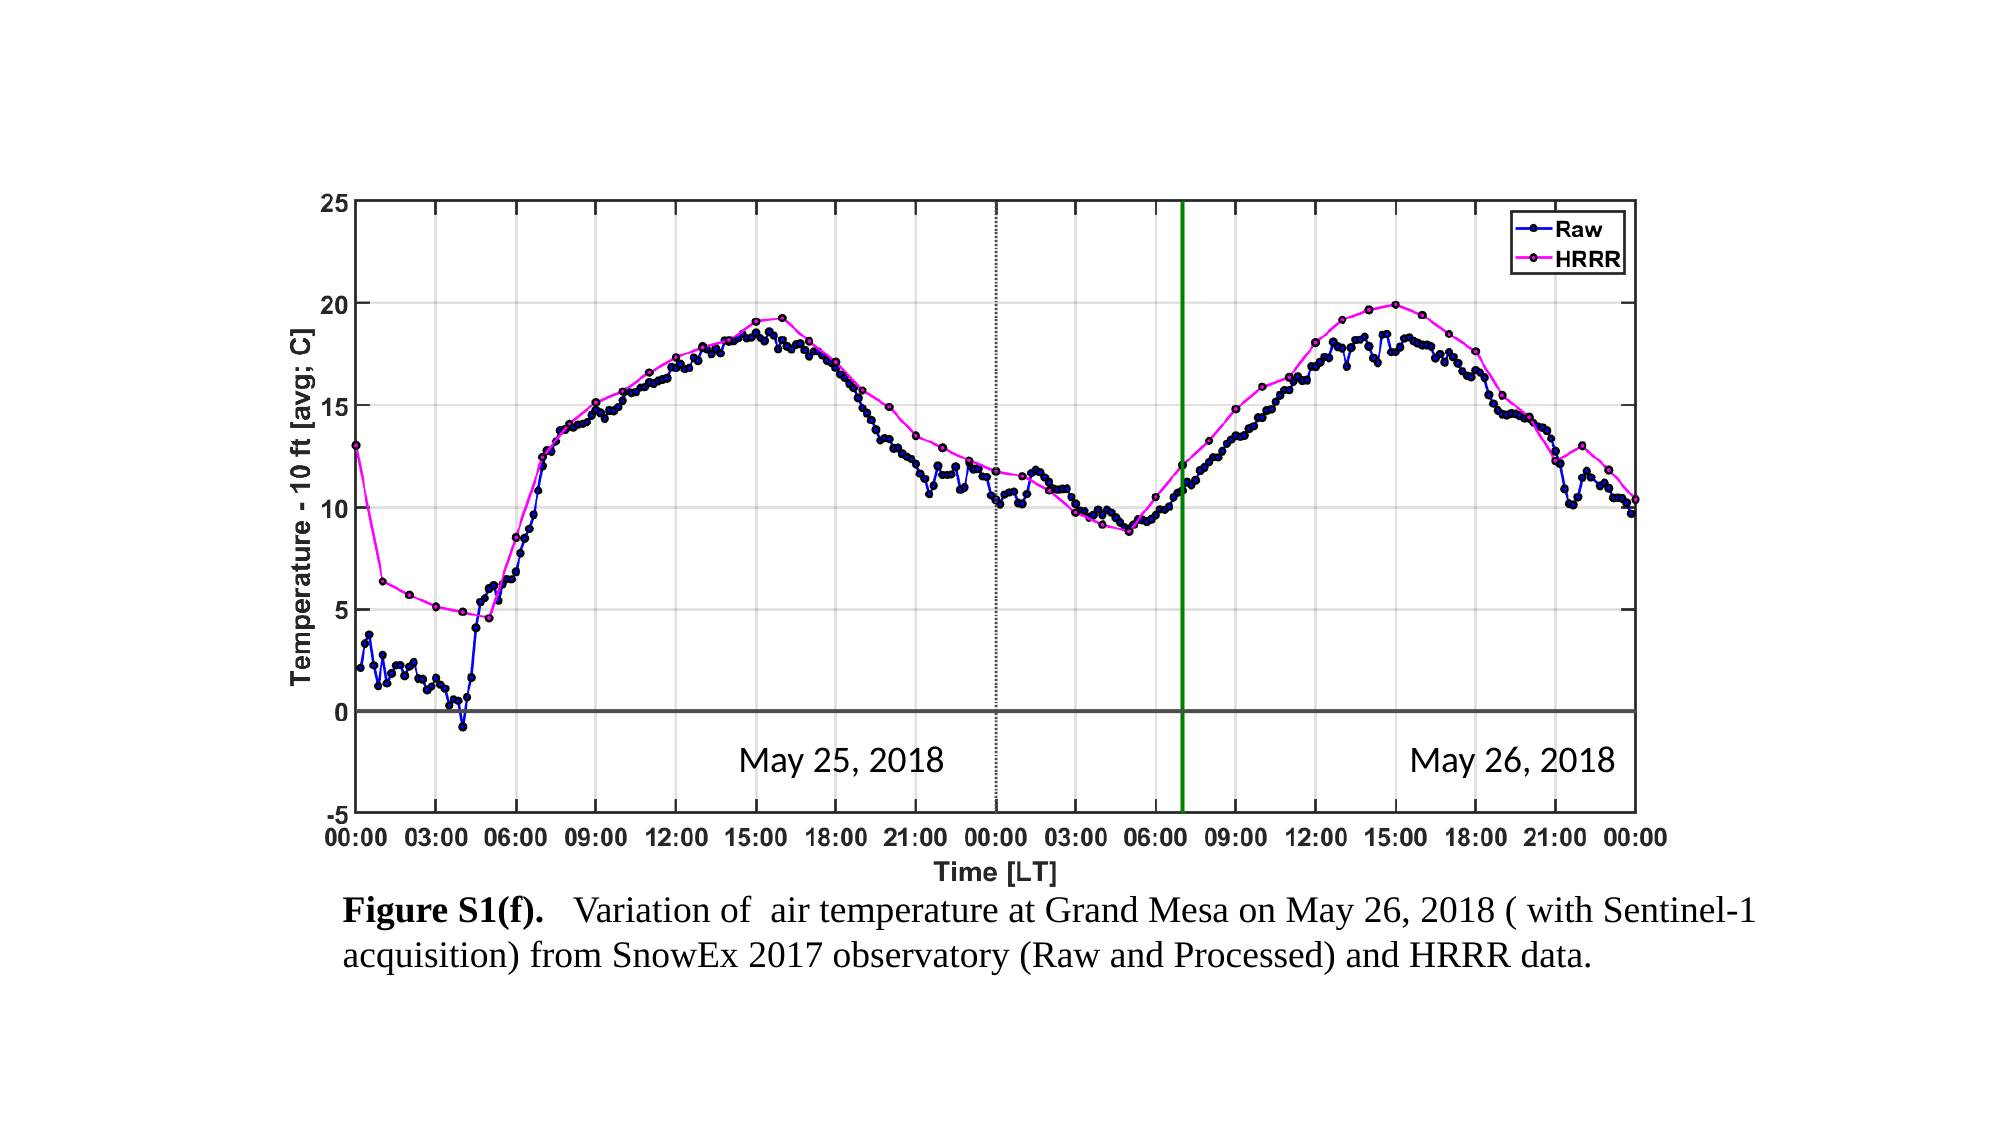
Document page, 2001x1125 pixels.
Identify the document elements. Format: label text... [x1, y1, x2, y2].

text_box Figure S1(f). Variation of air temperature at Grand Mesa on May 26, 2018 ( with Sentinel-1 acquisition) from SnowEx 2017 observatory (Raw and Processed) and HRRR data. [327, 877, 1872, 982]
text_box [141, 144, 1792, 895]
